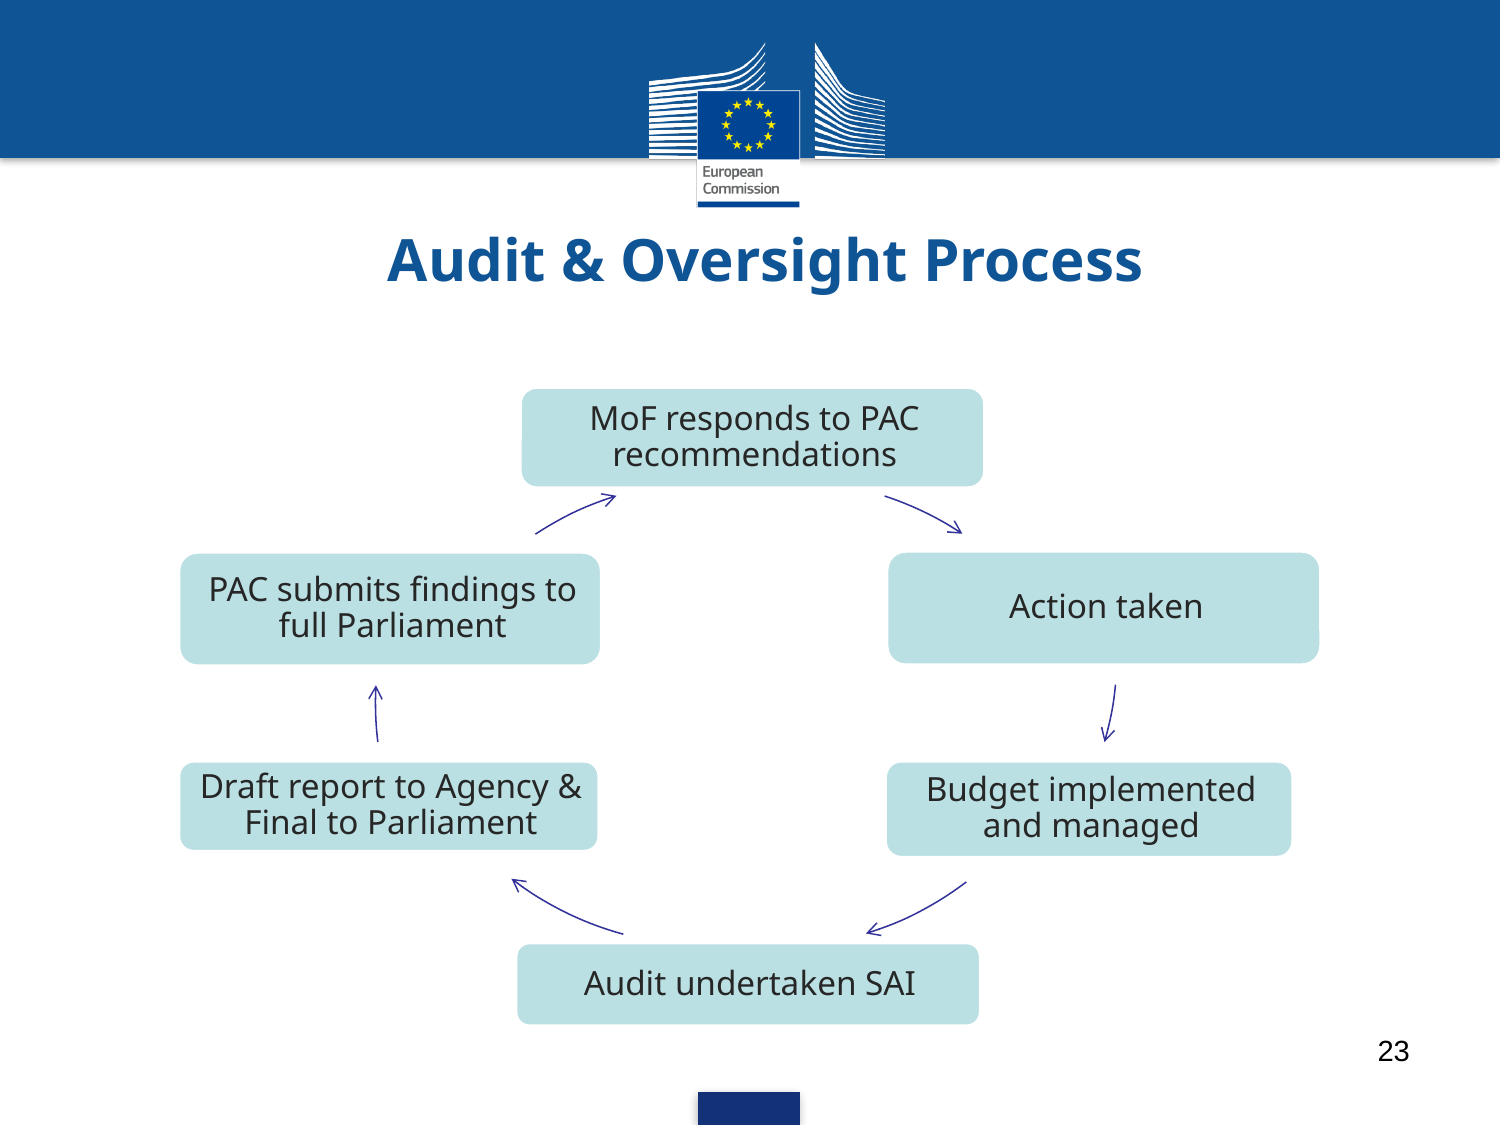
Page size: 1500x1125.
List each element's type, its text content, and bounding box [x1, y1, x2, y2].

title Audit & Oversight Process [281, 163, 1251, 322]
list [177, 324, 1329, 1103]
picture [649, 42, 885, 163]
slide_number 23 [1333, 1024, 1426, 1103]
